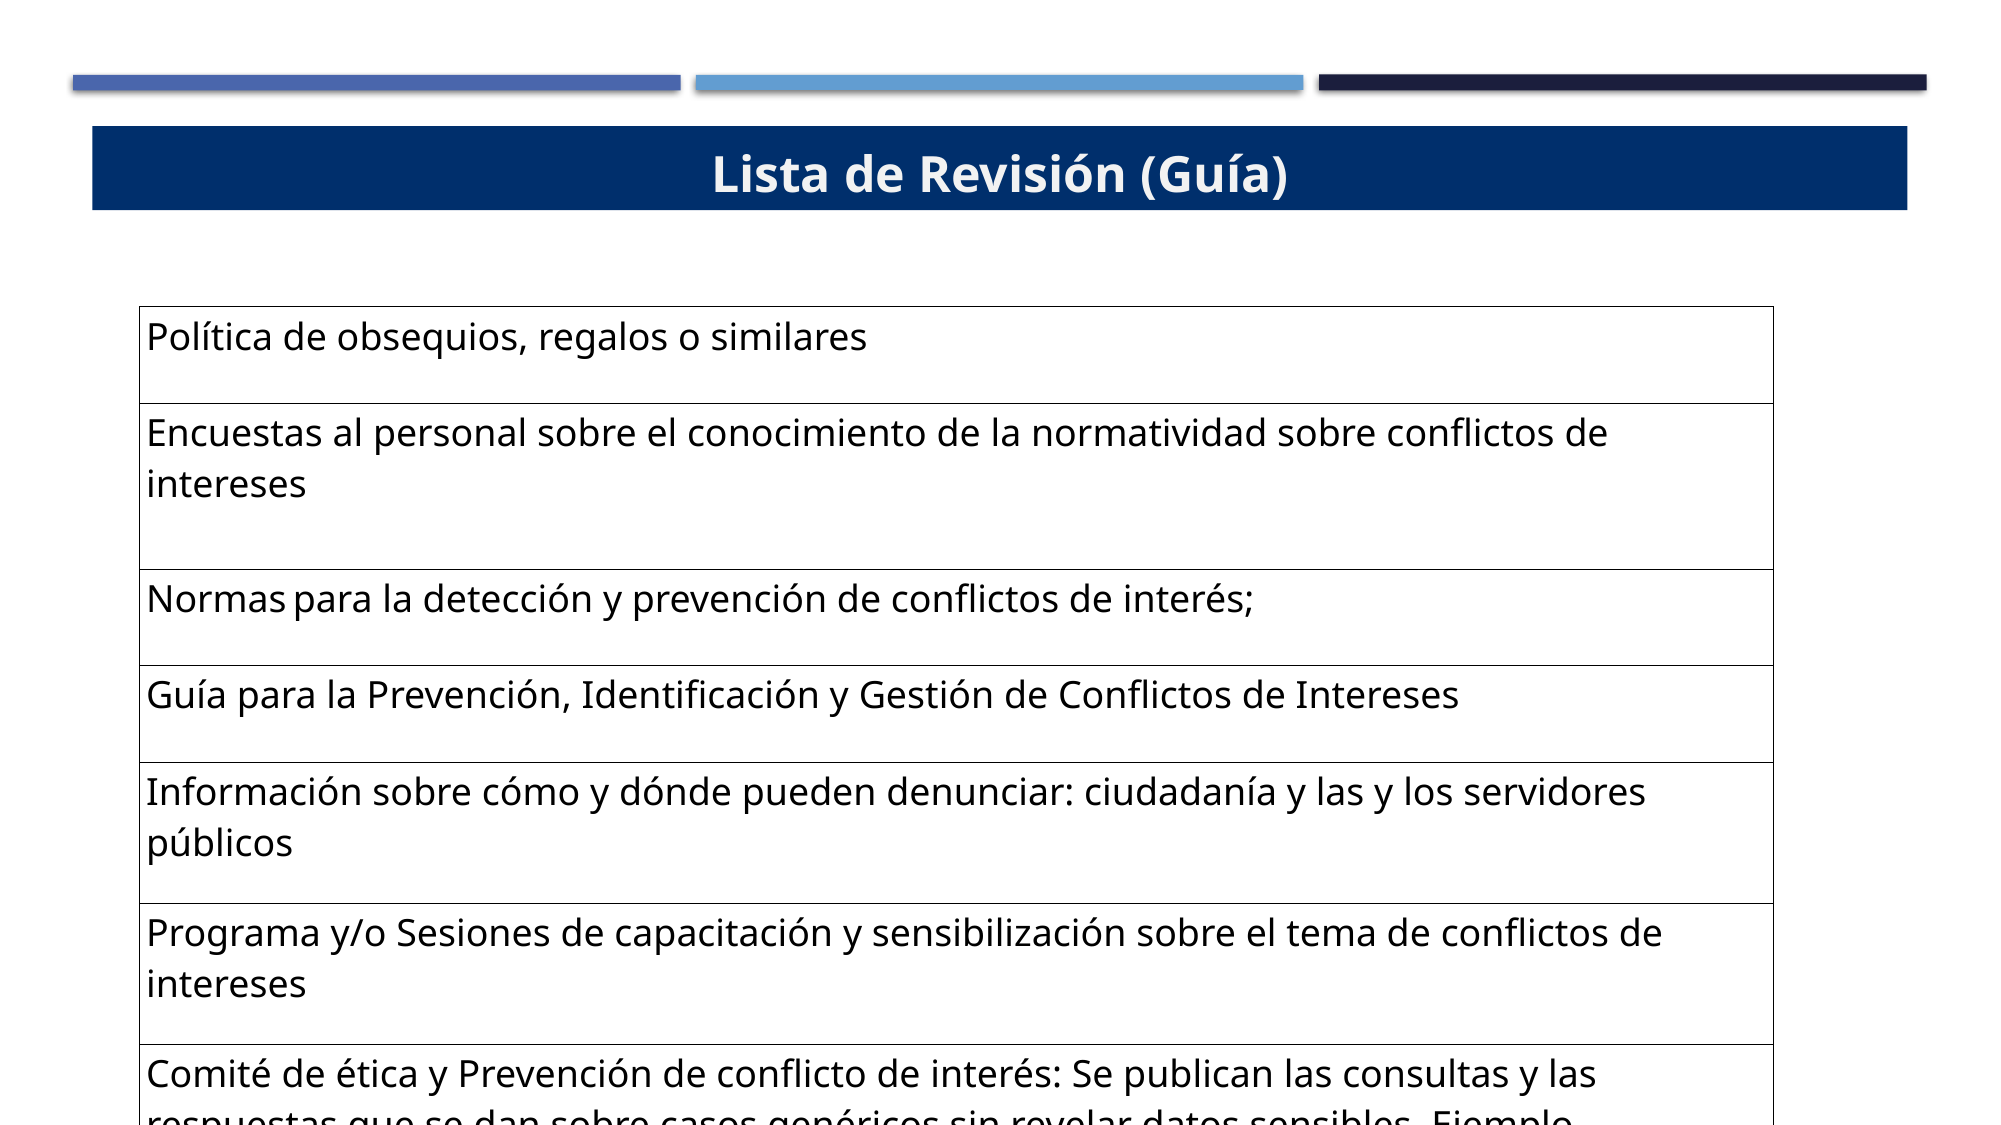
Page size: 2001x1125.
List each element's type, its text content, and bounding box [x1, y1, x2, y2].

table_cell Normas para la detección y prevención de conflictos de interés; [140, 570, 1773, 665]
table_cell Comité de ética y Prevención de conflicto de interés: Se publican las consultas y las respuestas que se dan sobre casos genéricos sin revelar datos sensibles. Ejemplo [140, 1045, 1773, 1125]
table_cell Programa y/o Sesiones de capacitación y sensibilización sobre el tema de conflictos de intereses [140, 904, 1773, 1044]
table_cell Encuestas al personal sobre el conocimiento de la normatividad sobre conflictos de intereses [140, 404, 1773, 569]
text_box [56, 194, 1943, 263]
text_box Lista de Revisión (Guía) [92, 126, 1908, 194]
table_cell Información sobre cómo y dónde pueden denunciar: ciudadanía y las y los servidores públicos [140, 763, 1773, 903]
table_cell Guía para la Prevención, Identificación y Gestión de Conflictos de Intereses [140, 666, 1773, 762]
table_header Política de obsequios, regalos o similares [140, 307, 1773, 403]
